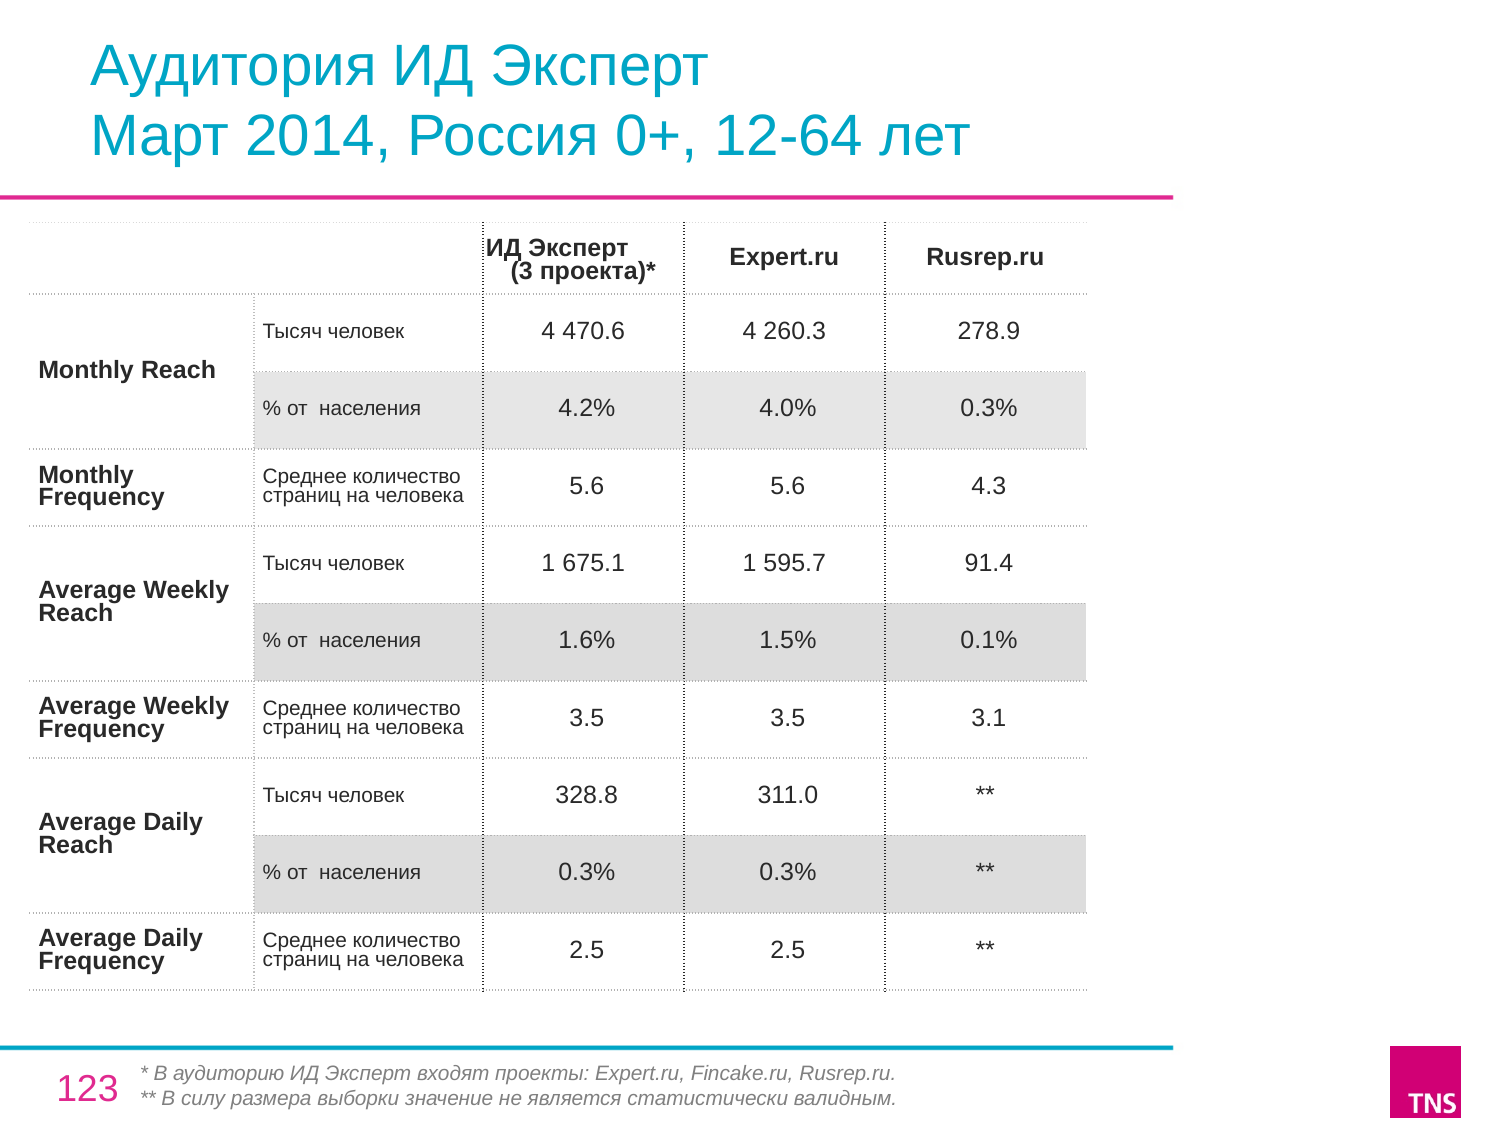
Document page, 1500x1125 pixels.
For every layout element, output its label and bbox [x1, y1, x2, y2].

text_box [124, 1052, 1463, 1117]
title [74, 8, 1476, 187]
table_cell [29, 294, 1086, 990]
table_header [29, 223, 1086, 294]
slide_number [40, 1055, 392, 1125]
picture [0, 0, 1500, 1125]
